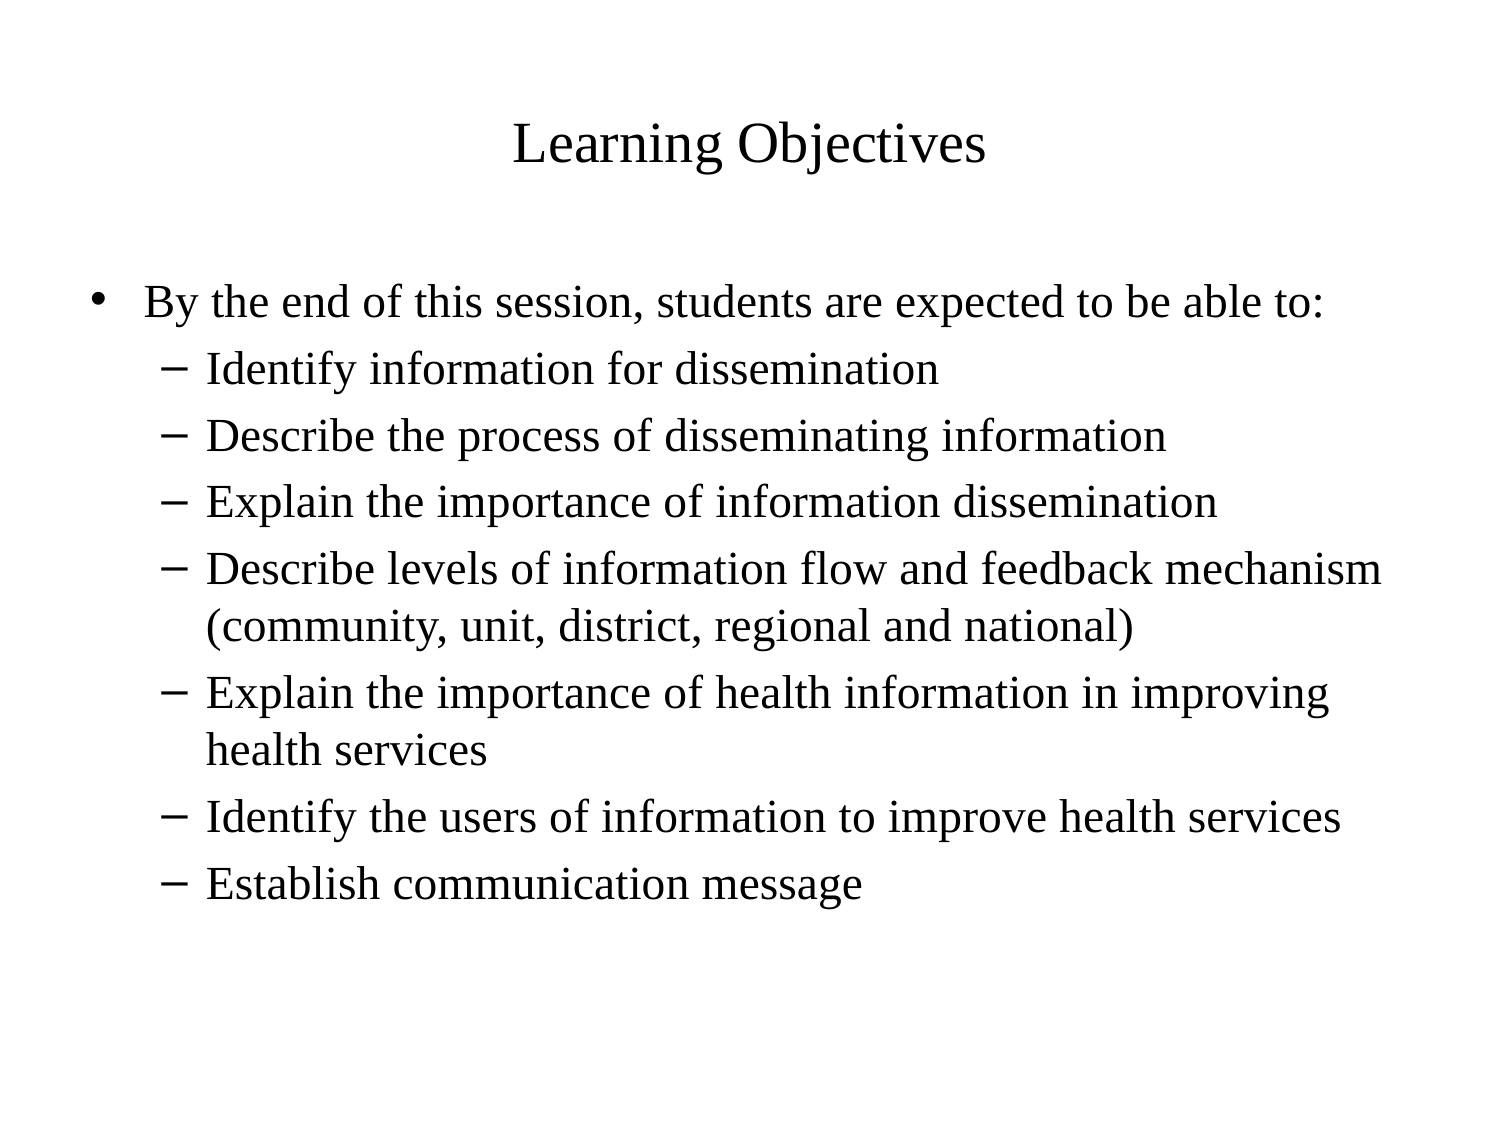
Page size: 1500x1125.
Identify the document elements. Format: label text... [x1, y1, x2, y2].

title Learning Objectives [75, 45, 1425, 233]
list By the end of this session, students are expected to be able to: Identify information for dissemination Describe the process of disseminating information Explain the importance of information dissemination Describe levels of information flow and feedback mechanism (community, unit, district, regional and national) Explain the importance of health information in improving health services Identify the users of information to improve health services Establish communication message [75, 262, 1425, 1005]
